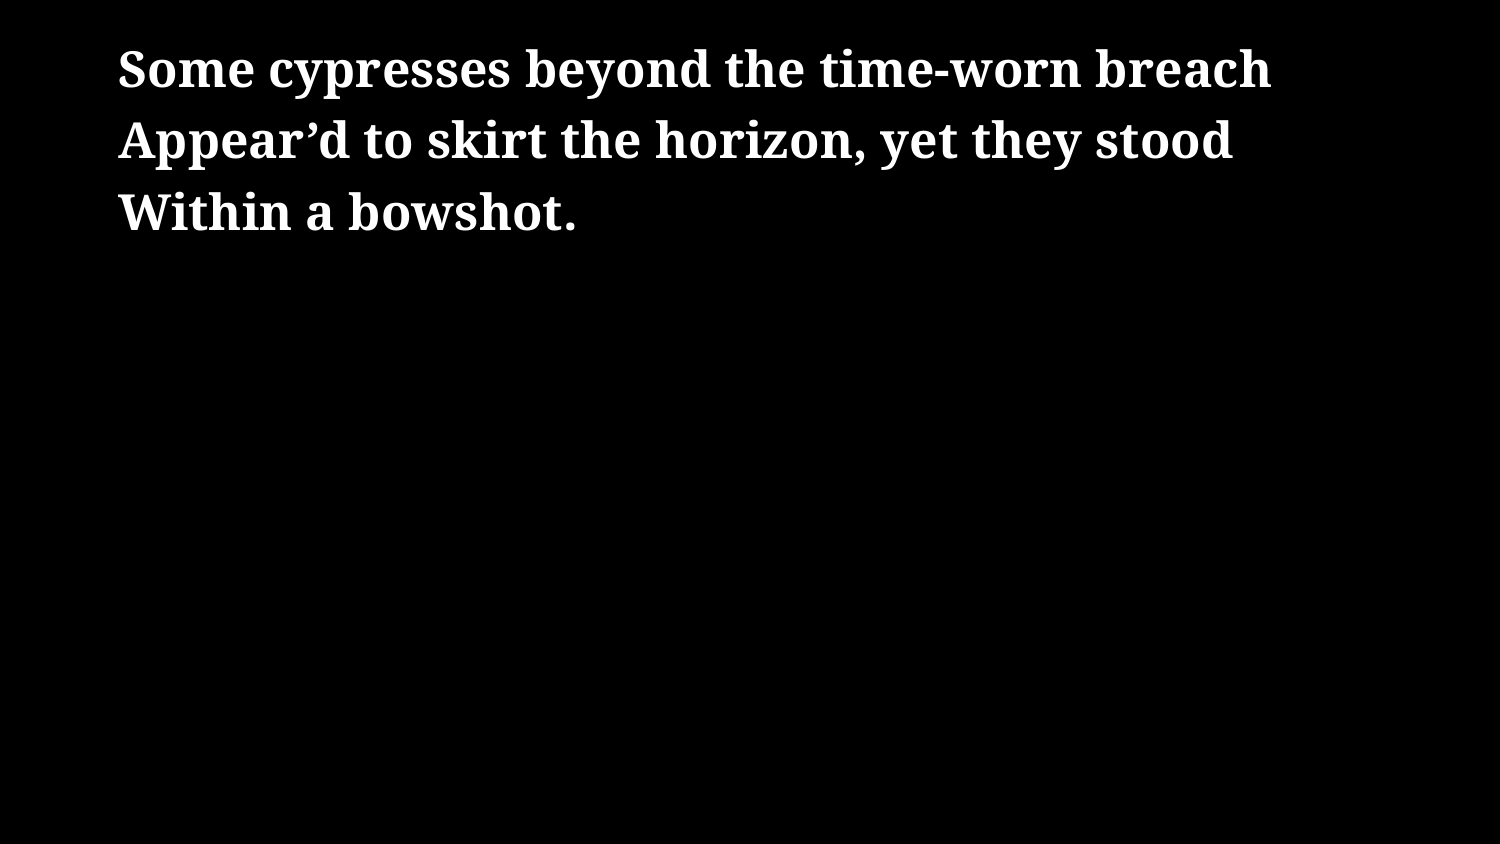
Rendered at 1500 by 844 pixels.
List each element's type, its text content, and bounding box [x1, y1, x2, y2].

title Some cypresses beyond the time-worn breach Appear’d to skirt the horizon, yet they stood Within a bowshot. [103, 17, 1397, 299]
